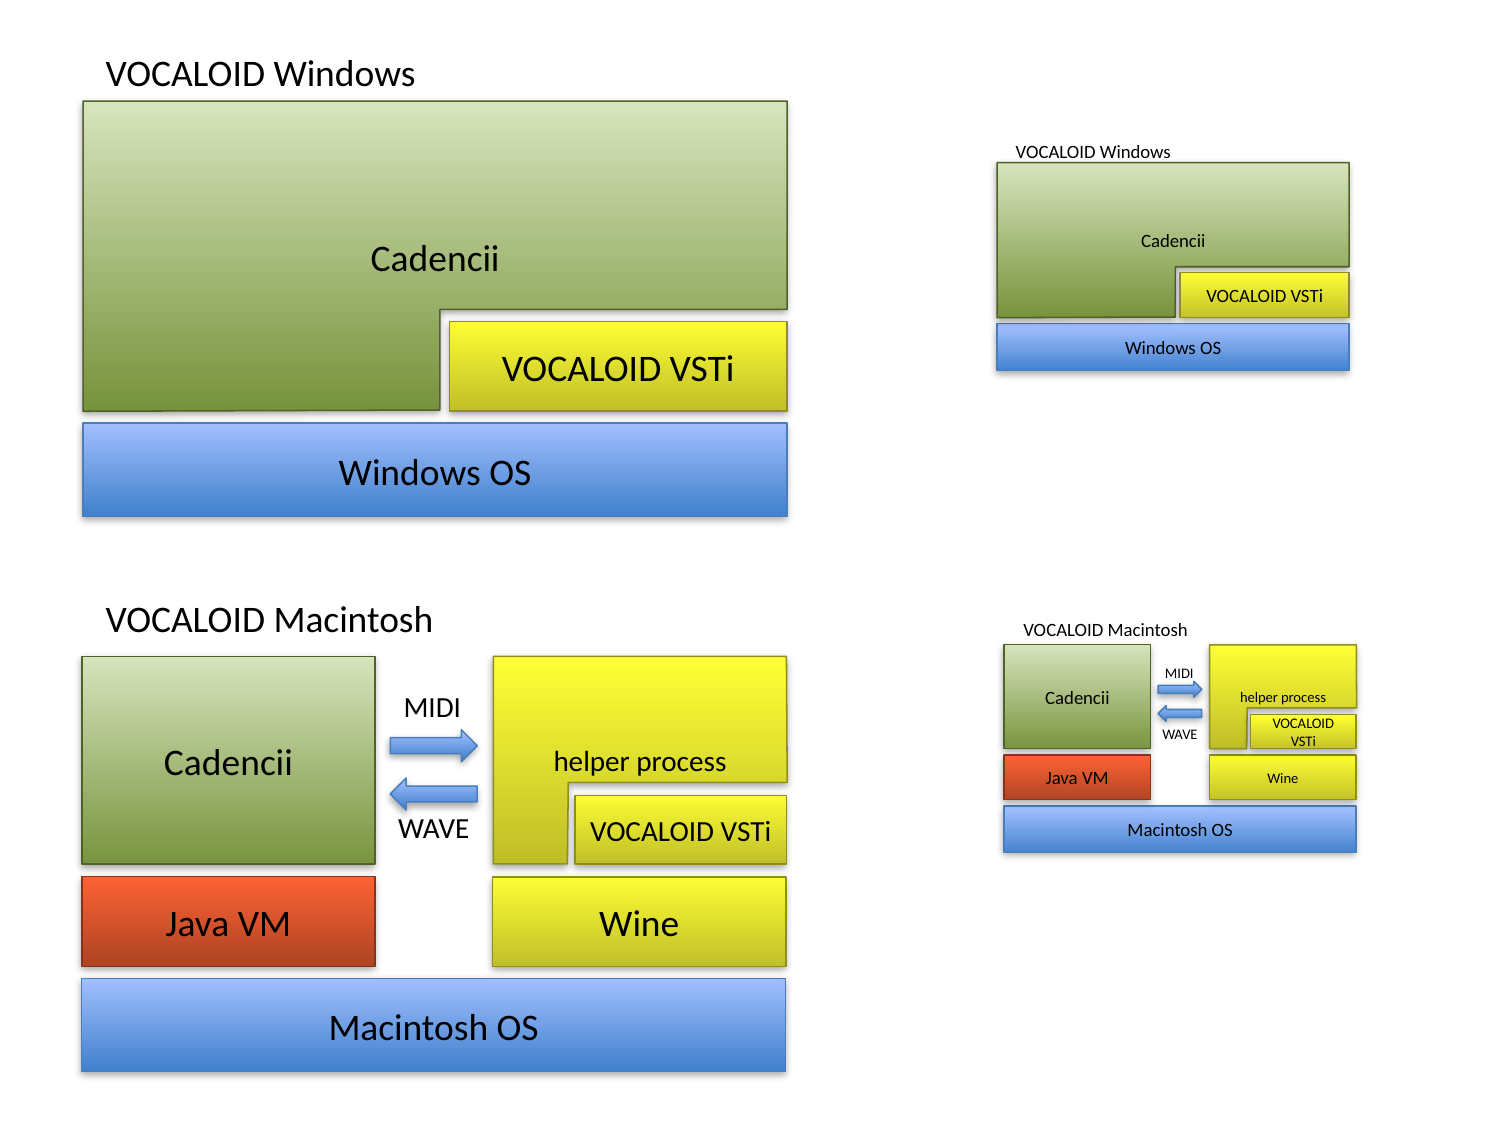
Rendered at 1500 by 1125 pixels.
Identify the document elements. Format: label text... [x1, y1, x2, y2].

text_box [389, 731, 478, 763]
text_box [389, 777, 478, 802]
text_box Macintosh OS [1003, 805, 1357, 853]
text_box VOCALOID VSTi [1250, 714, 1357, 749]
text_box Cadencii [81, 656, 376, 865]
text_box Java VM [81, 876, 376, 967]
text_box Macintosh OS [81, 978, 786, 1072]
text_box WAVE [383, 802, 485, 852]
text_box VOCALOID VSTi [574, 795, 787, 865]
text_box Cadencii [996, 161, 1350, 319]
text_box helper process [1208, 644, 1358, 750]
text_box WAVE [1147, 717, 1204, 750]
text_box VOCALOID VSTi [449, 321, 788, 412]
text_box helper process [492, 655, 788, 865]
text_box VOCALOID Windows [1000, 132, 1186, 171]
text_box MIDI [388, 680, 476, 731]
text_box VOCALOID VSTi [1179, 272, 1350, 318]
text_box Cadencii [1003, 644, 1151, 749]
text_box [1157, 690, 1203, 699]
text_box Windows OS [996, 325, 1350, 371]
text_box Cadencii [82, 100, 788, 413]
text_box VOCALOID Macintosh [1008, 610, 1203, 648]
text_box VOCALOID Windows [90, 41, 431, 102]
text_box Java VM [1003, 754, 1151, 800]
text_box Wine [1209, 756, 1357, 800]
text_box VOCALOID Macintosh [90, 587, 449, 648]
text_box MIDI [1149, 656, 1204, 690]
text_box Wine [492, 876, 787, 967]
text_box Windows OS [82, 422, 788, 517]
text_box [1157, 704, 1203, 717]
